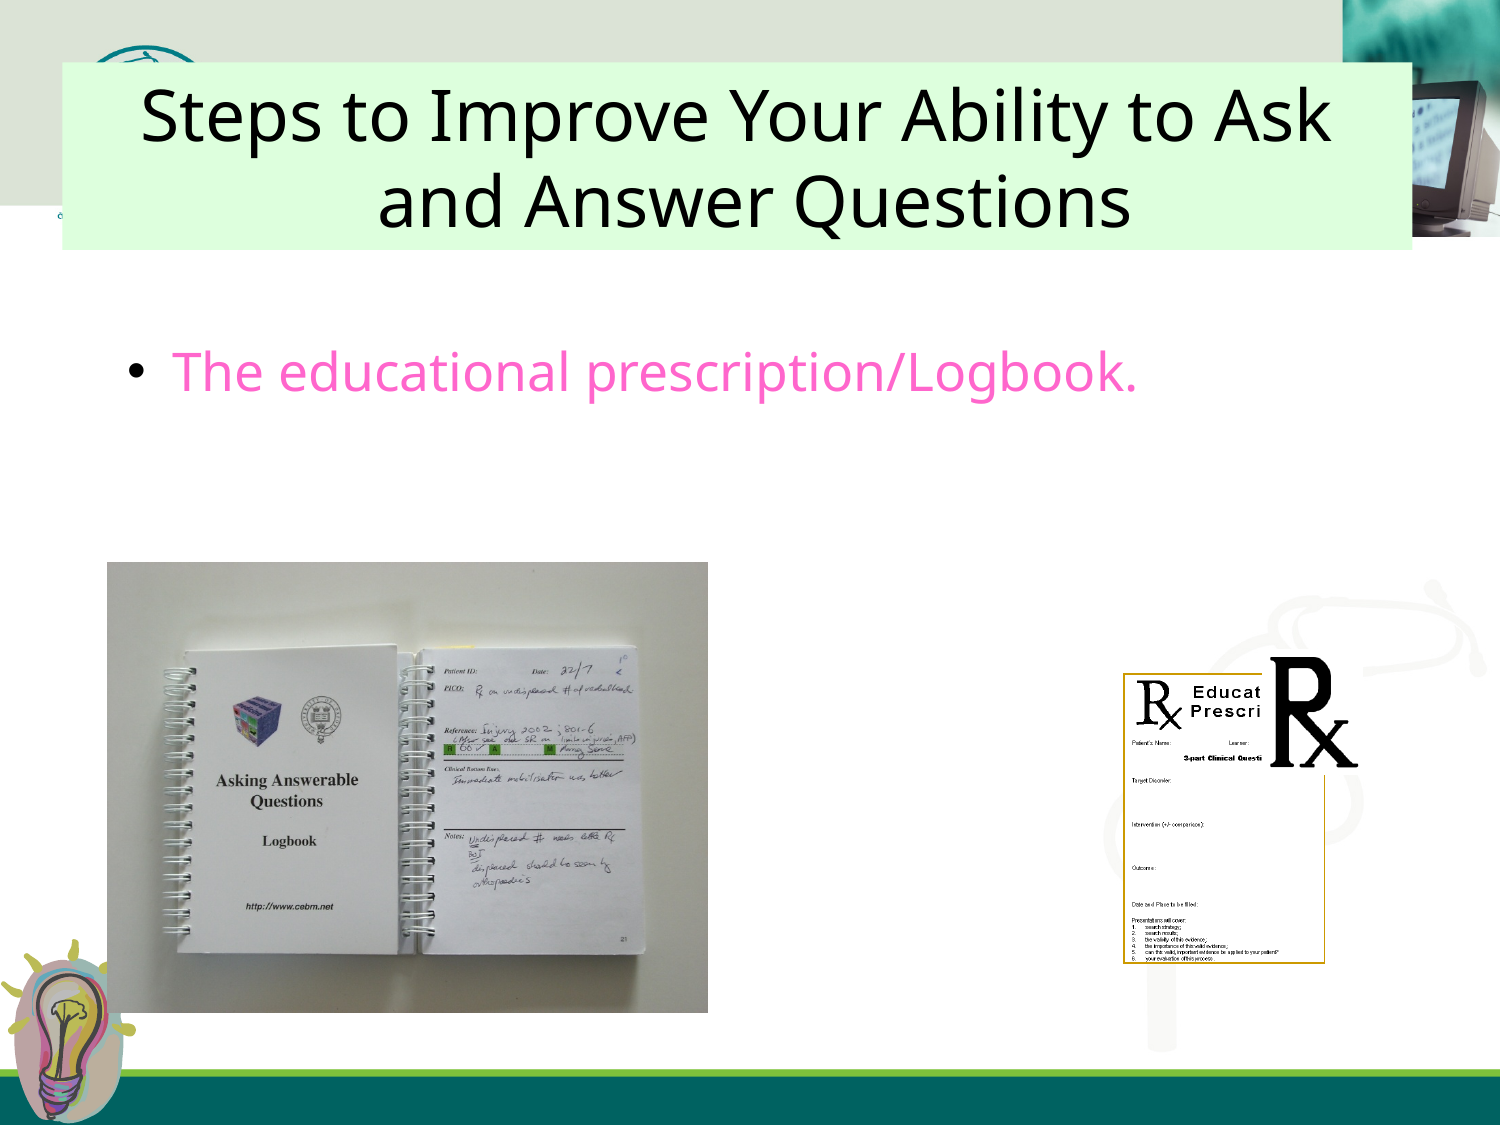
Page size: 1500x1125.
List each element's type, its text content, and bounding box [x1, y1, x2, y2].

picture [0, 0, 1500, 1125]
title Steps to Improve Your Ability to Ask and Answer Questions [62, 62, 1413, 251]
list The educational prescription/Logbook. [112, 337, 1438, 663]
